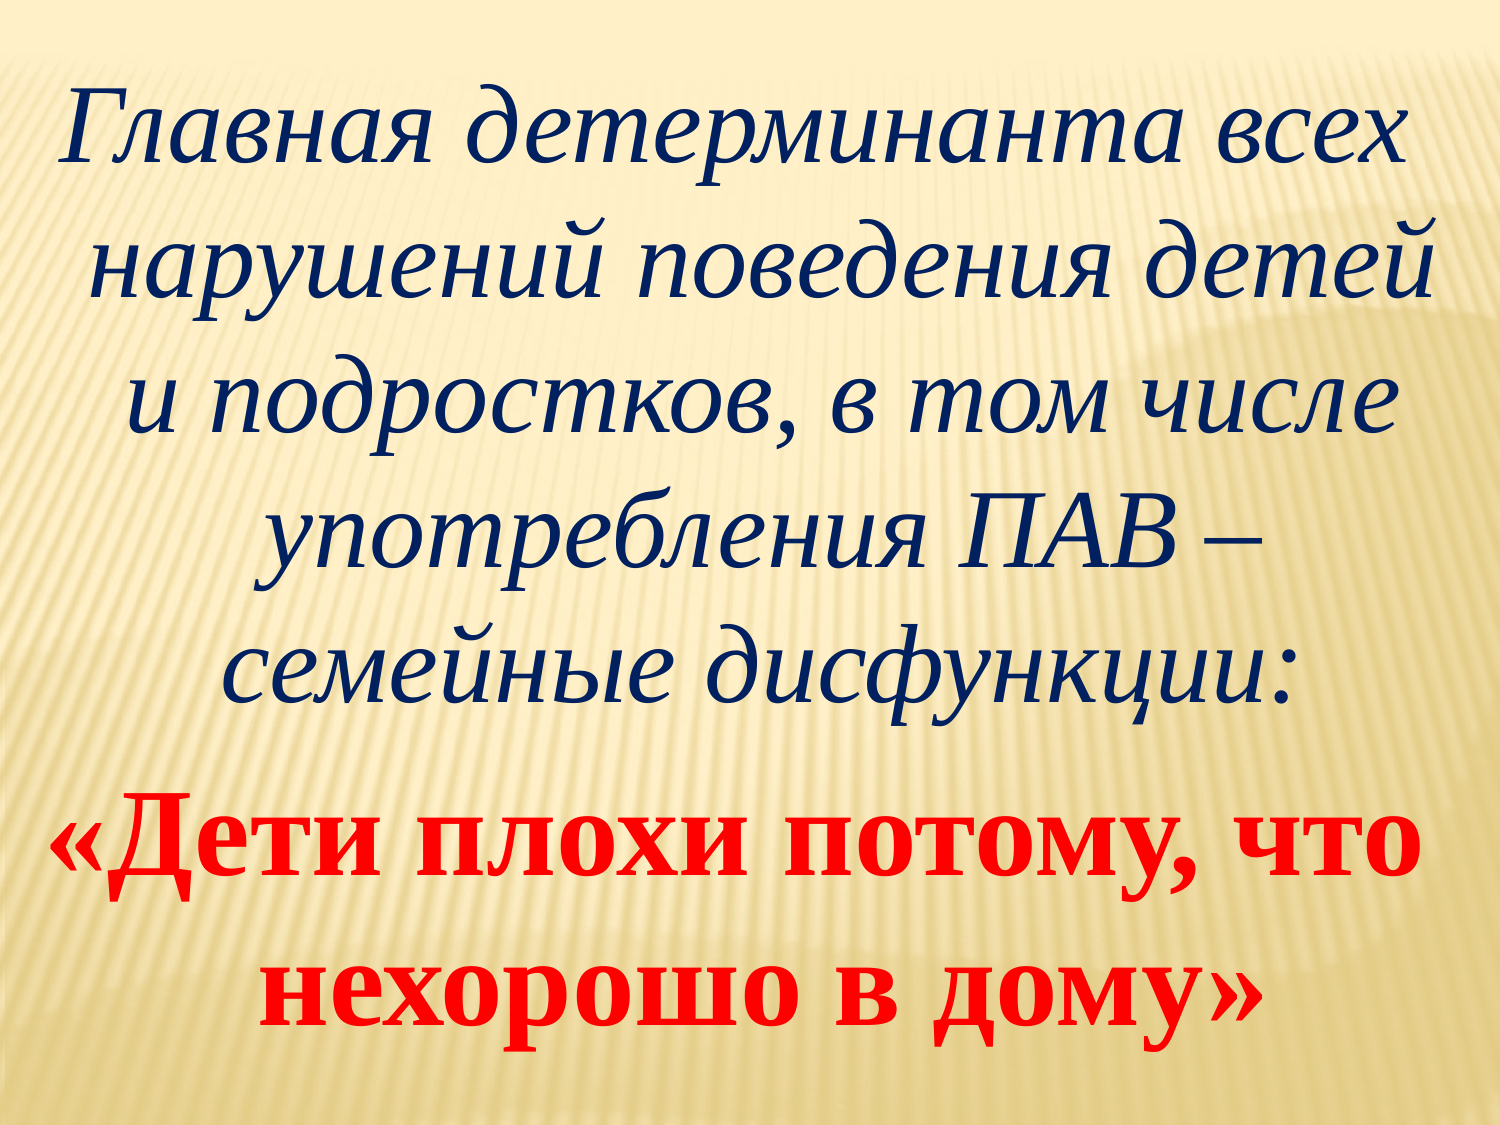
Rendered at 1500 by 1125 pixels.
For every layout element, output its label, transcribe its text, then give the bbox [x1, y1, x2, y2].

list Главная детерминанта всех нарушений поведения детей и подростков, в том числе употребления ПАВ – семейные дисфункции: «Дети плохи потому, что нехорошо в дому» [0, 42, 1471, 1125]
